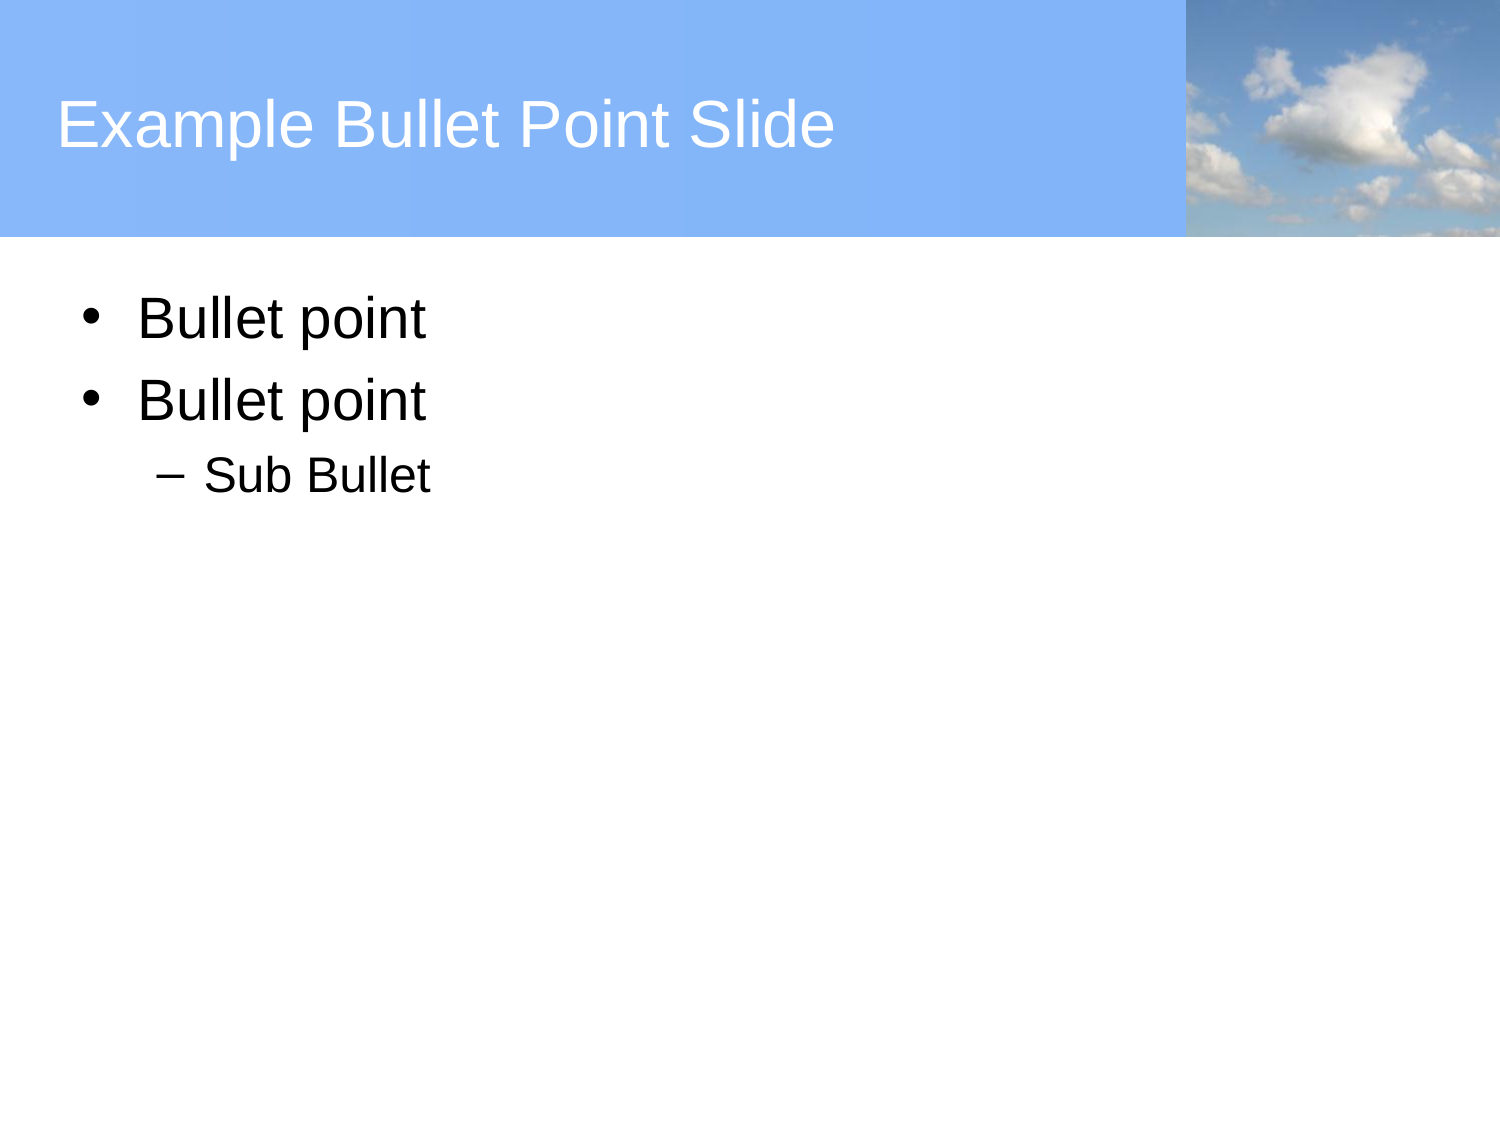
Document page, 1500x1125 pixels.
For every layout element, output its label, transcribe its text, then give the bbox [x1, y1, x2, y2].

picture [1186, 0, 1500, 237]
title Example Bullet Point Slide [41, 45, 1164, 197]
list Bullet point Bullet point Sub Bullet [66, 272, 1417, 990]
